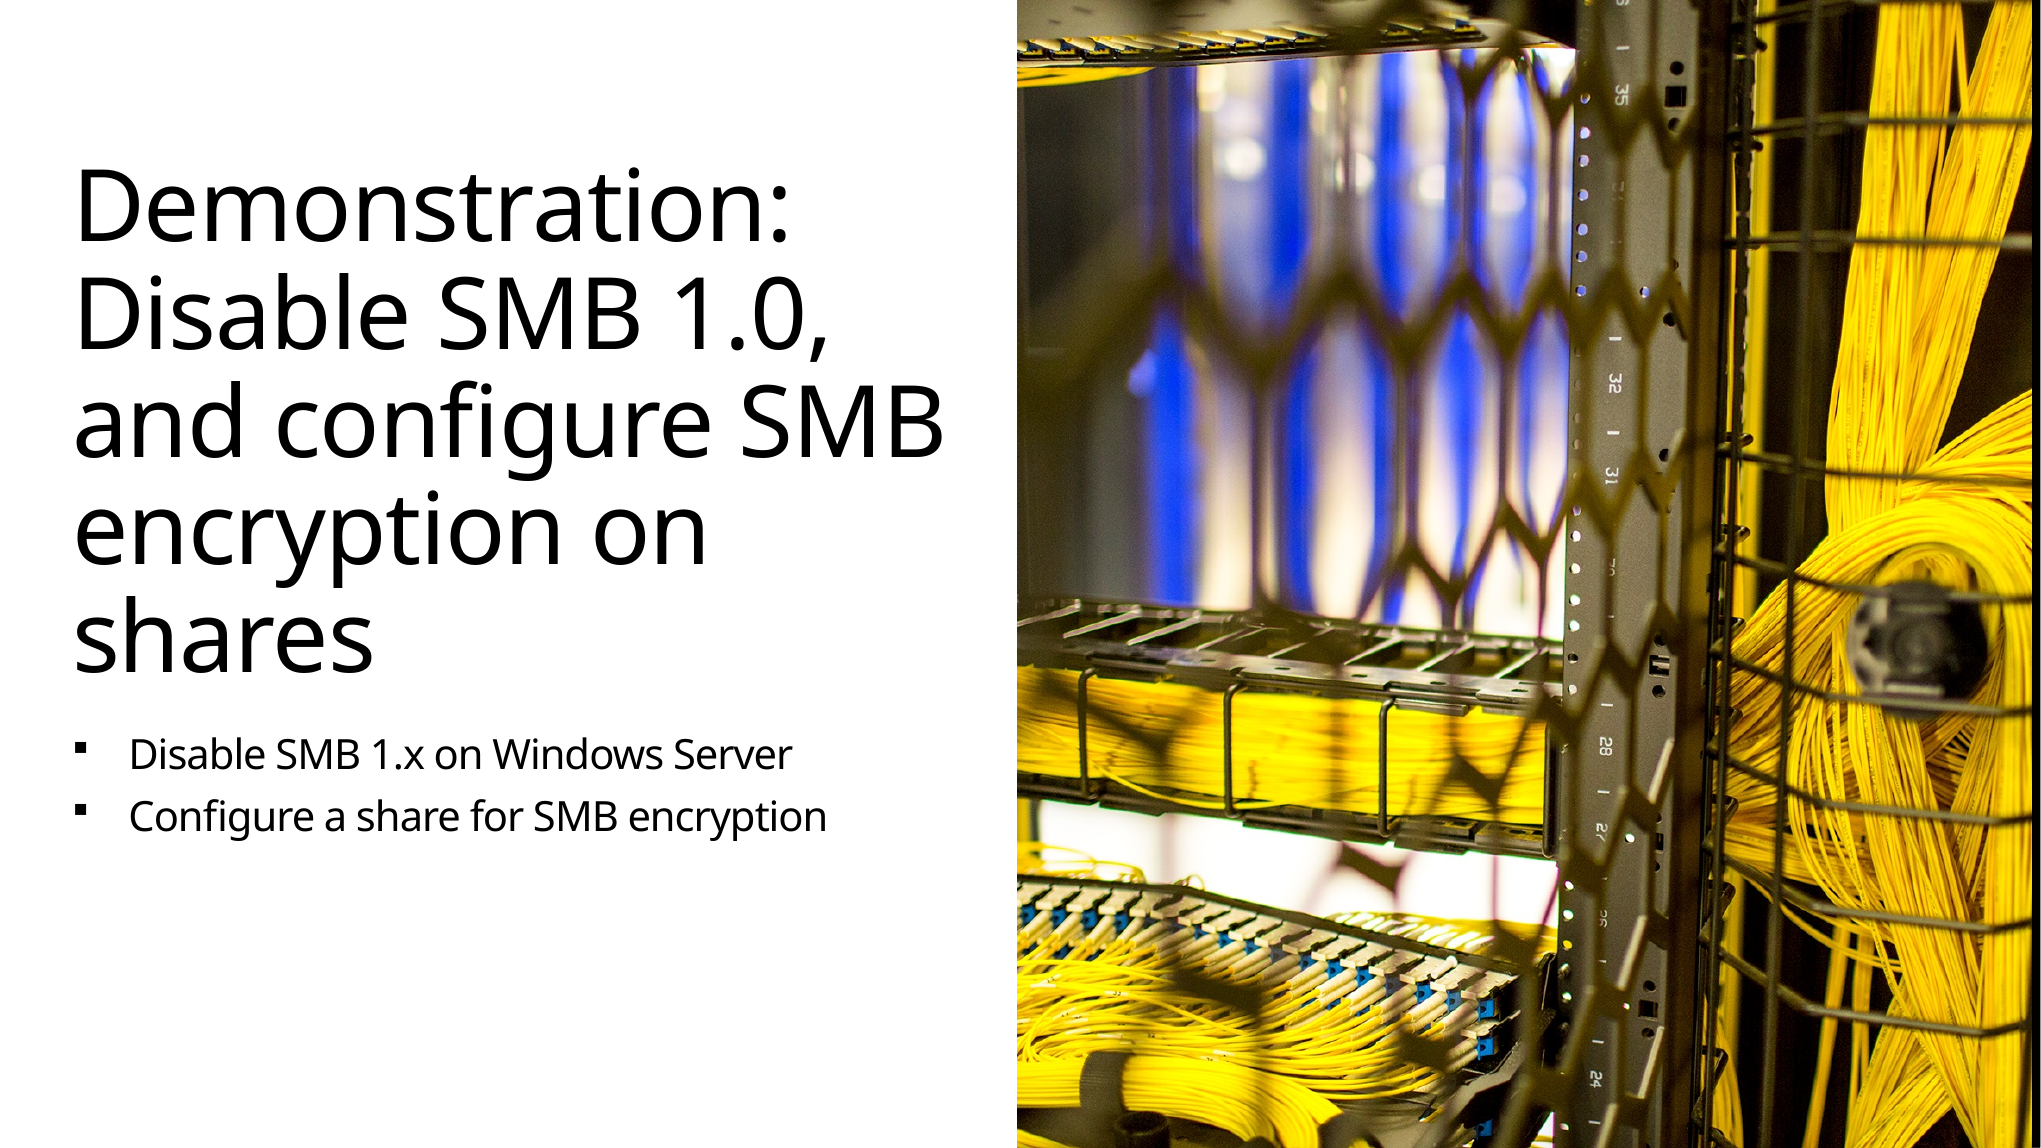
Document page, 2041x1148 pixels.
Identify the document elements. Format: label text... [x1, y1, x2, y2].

title Demonstration: Disable SMB 1.0, and configure SMB encryption on shares [71, 424, 981, 725]
subtitle Disable SMB 1.x on Windows Server Configure a share for SMB encryption [71, 727, 981, 1005]
picture [1017, 0, 2032, 1148]
